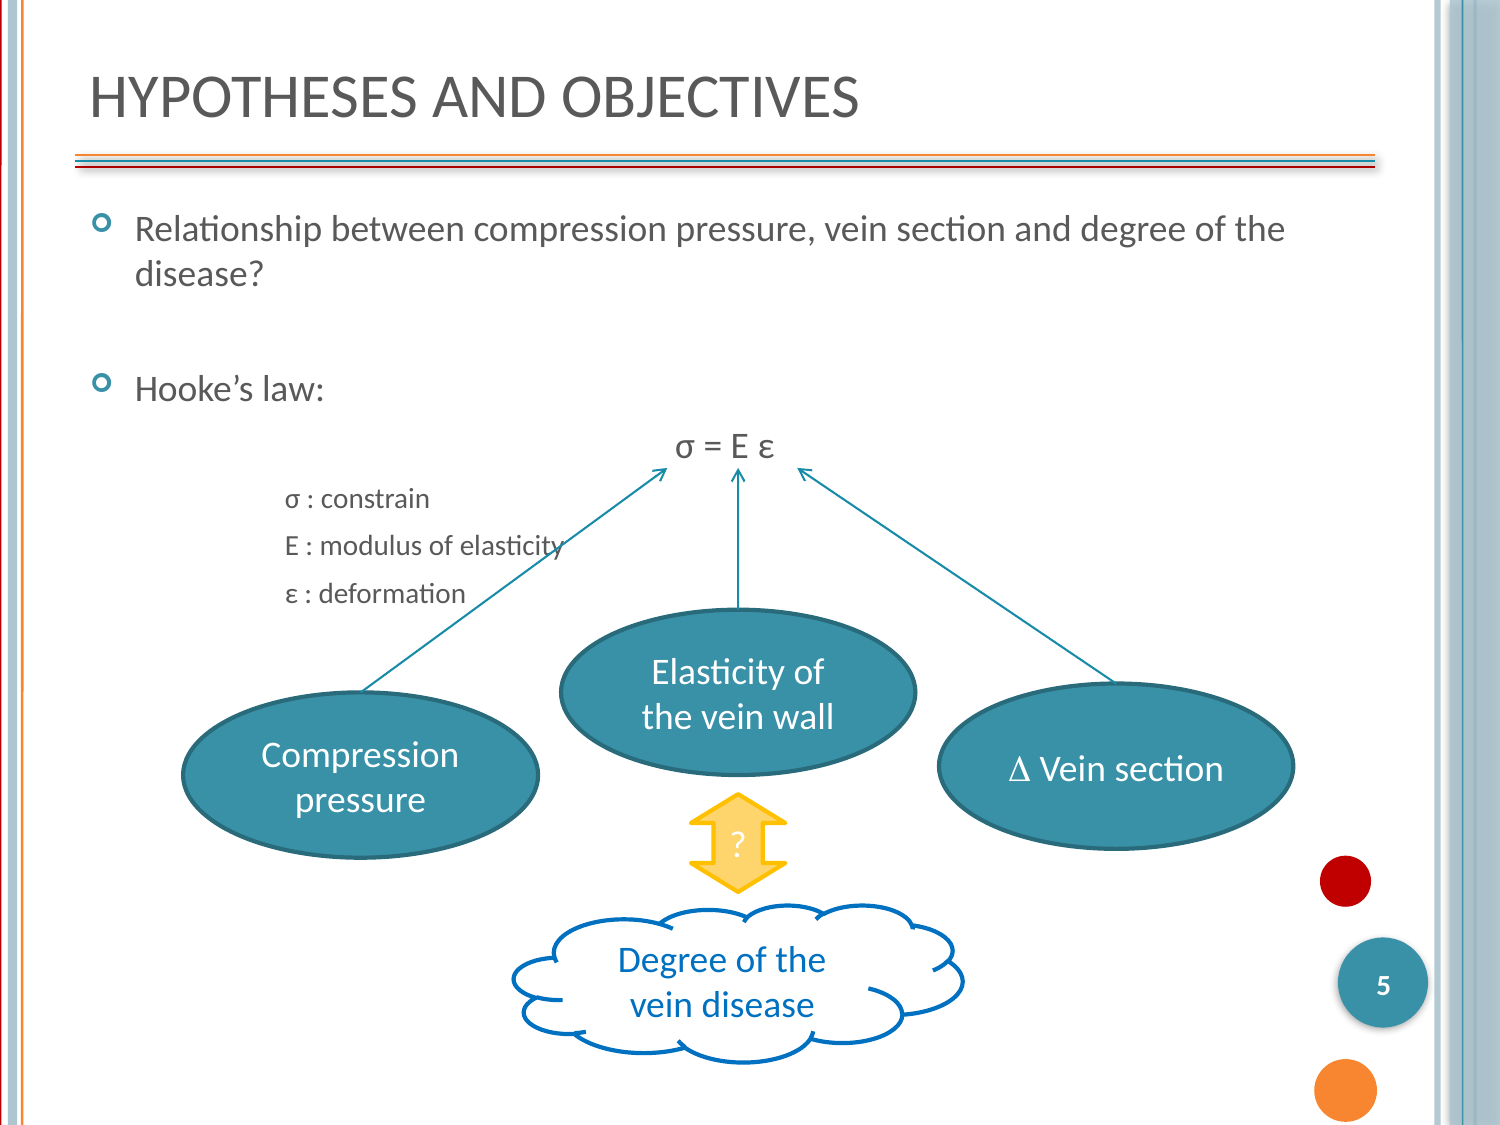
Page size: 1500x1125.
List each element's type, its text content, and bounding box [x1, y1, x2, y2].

text_box Elasticity of the vein wall [560, 607, 918, 778]
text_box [360, 467, 668, 693]
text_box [796, 467, 1117, 684]
text_box  Vein section [936, 681, 1296, 851]
text_box Degree of the vein disease [511, 903, 965, 1065]
title Hypotheses and Objectives [75, 45, 1375, 138]
text_box ? [688, 792, 788, 894]
text_box Compression pressure [180, 690, 541, 860]
slide_number 5 [1333, 940, 1434, 1026]
list Relationship between compression pressure, vein section and degree of the disease? Hooke’s law: σ = E ε σ : constrain E : modulus of elasticity ε : deformation [74, 196, 1376, 1063]
